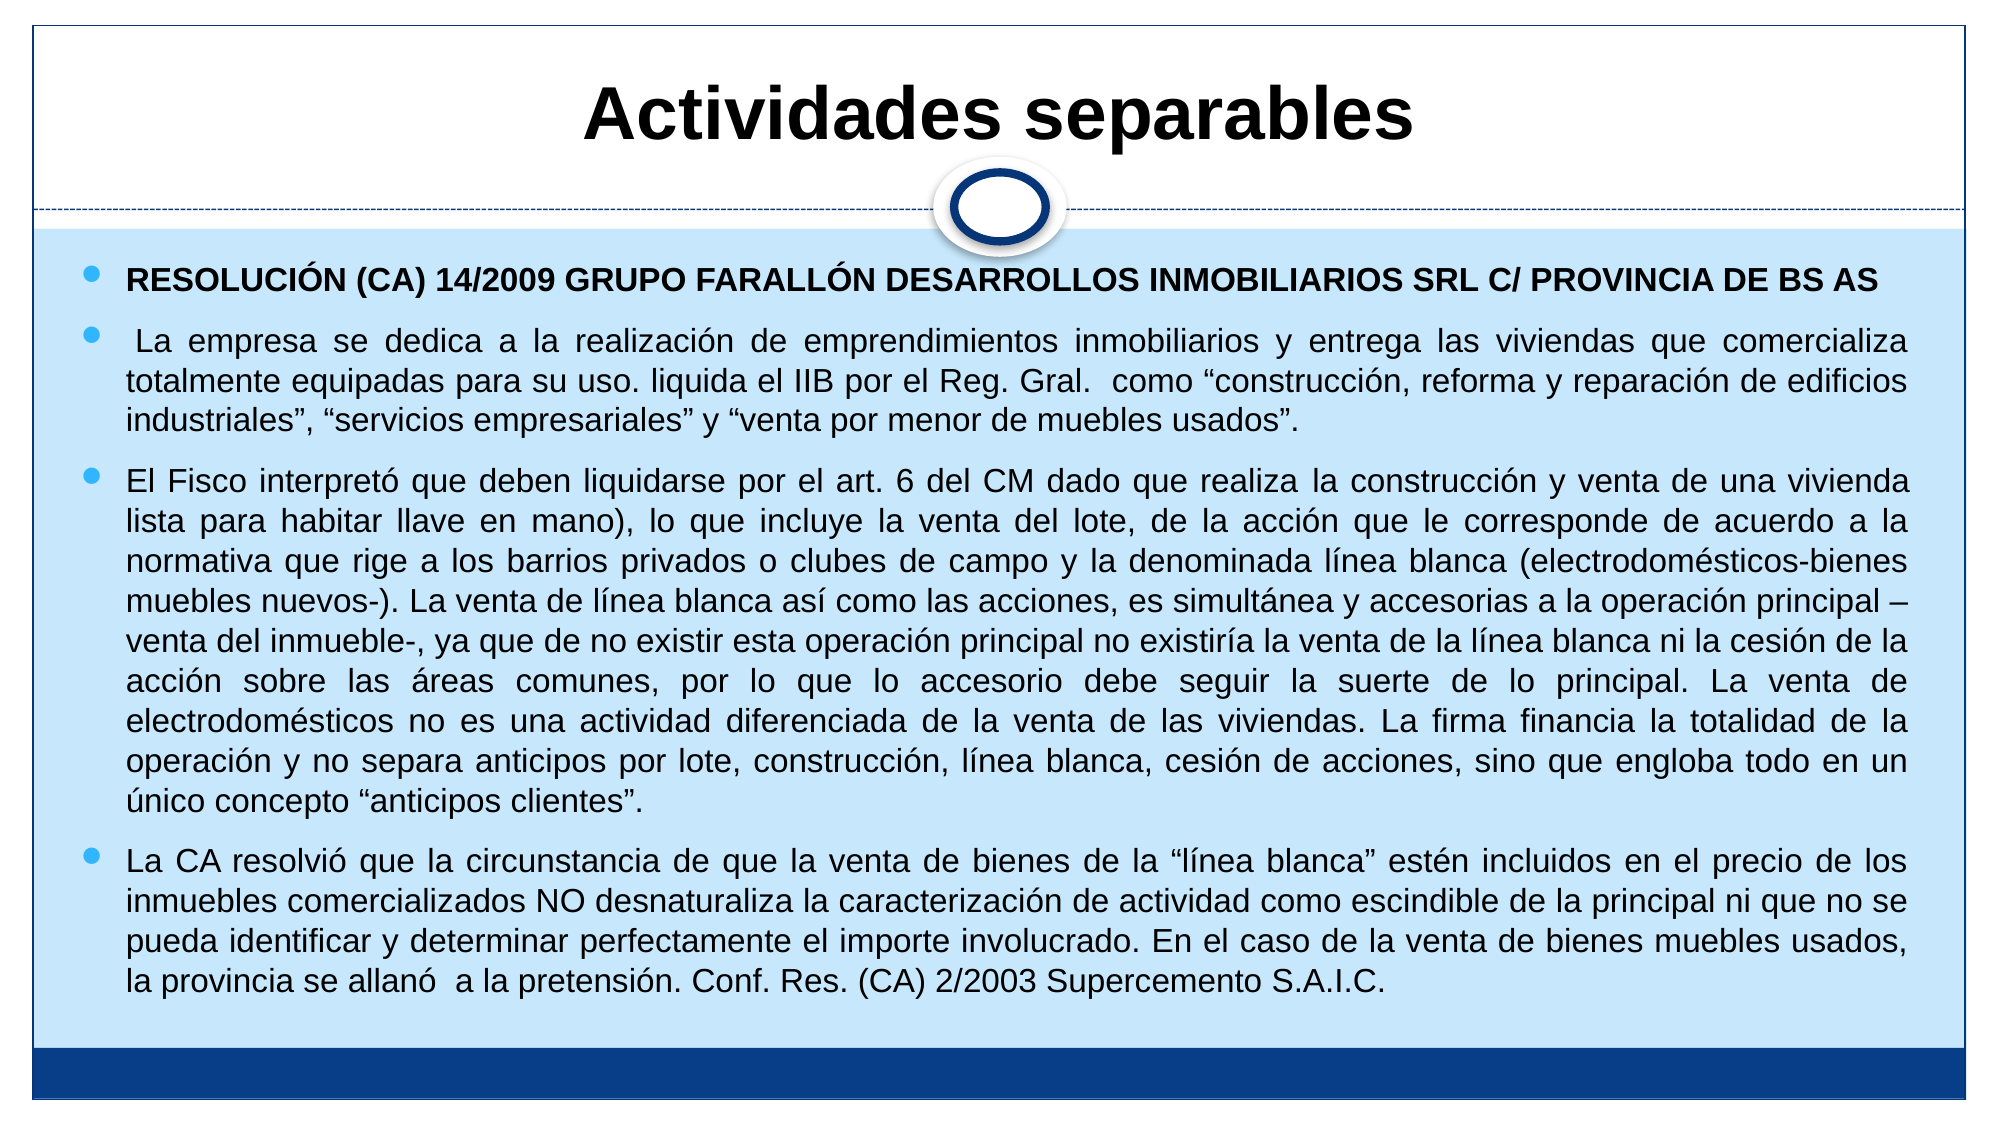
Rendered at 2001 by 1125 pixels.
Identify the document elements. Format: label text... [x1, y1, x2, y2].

title Actividades separables [65, 37, 1933, 162]
list RESOLUCIÓN (CA) 14/2009 GRUPO FARALLÓN DESARROLLOS INMOBILIARIOS SRL C/ PROVINCIA DE BS AS La empresa se dedica a la realización de emprendimientos inmobiliarios y entrega las viviendas que comercializa totalmente equipadas para su uso. liquida el IIB por el Reg. Gral. como “construcción, reforma y reparación de edificios industriales”, “servicios empresariales” y “venta por menor de muebles usados”. El Fisco interpretó que deben liquidarse por el art. 6 del CM dado que realiza la construcción y venta de una vivienda lista para habitar llave en mano), lo que incluye la venta del lote, de la acción que le corresponde de acuerdo a la normativa que rige a los barrios privados o clubes de campo y la denominada línea blanca (electrodomésticos-bienes muebles nuevos-). La venta de línea blanca así como las acciones, es simultánea y accesorias a la operación principal –venta del inmueble-, ya que de no existir esta operación principal no existiría la venta de la línea blanca ni la cesión de la acción sobre las áreas comunes, por lo que lo accesorio debe seguir la suerte de lo principal. La venta de electrodomésticos no es una actividad diferenciada de la venta de las viviendas. La firma financia la totalidad de la operación y no separa anticipos por lote, construcción, línea blanca, cesión de acciones, sino que engloba todo en un único concepto “anticipos clientes”. La CA resolvió que la circunstancia de que la venta de bienes de la “línea blanca” estén incluidos en el precio de los inmuebles comercializados NO desnaturaliza la caracterización de actividad como escindible de la principal ni que no se pueda identificar y determinar perfectamente el importe involucrado. En el caso de la venta de bienes muebles usados, la provincia se allanó a la pretensión. Conf. Res. (CA) 2/2003 Supercemento S.A.I.C. [66, 250, 1926, 1047]
